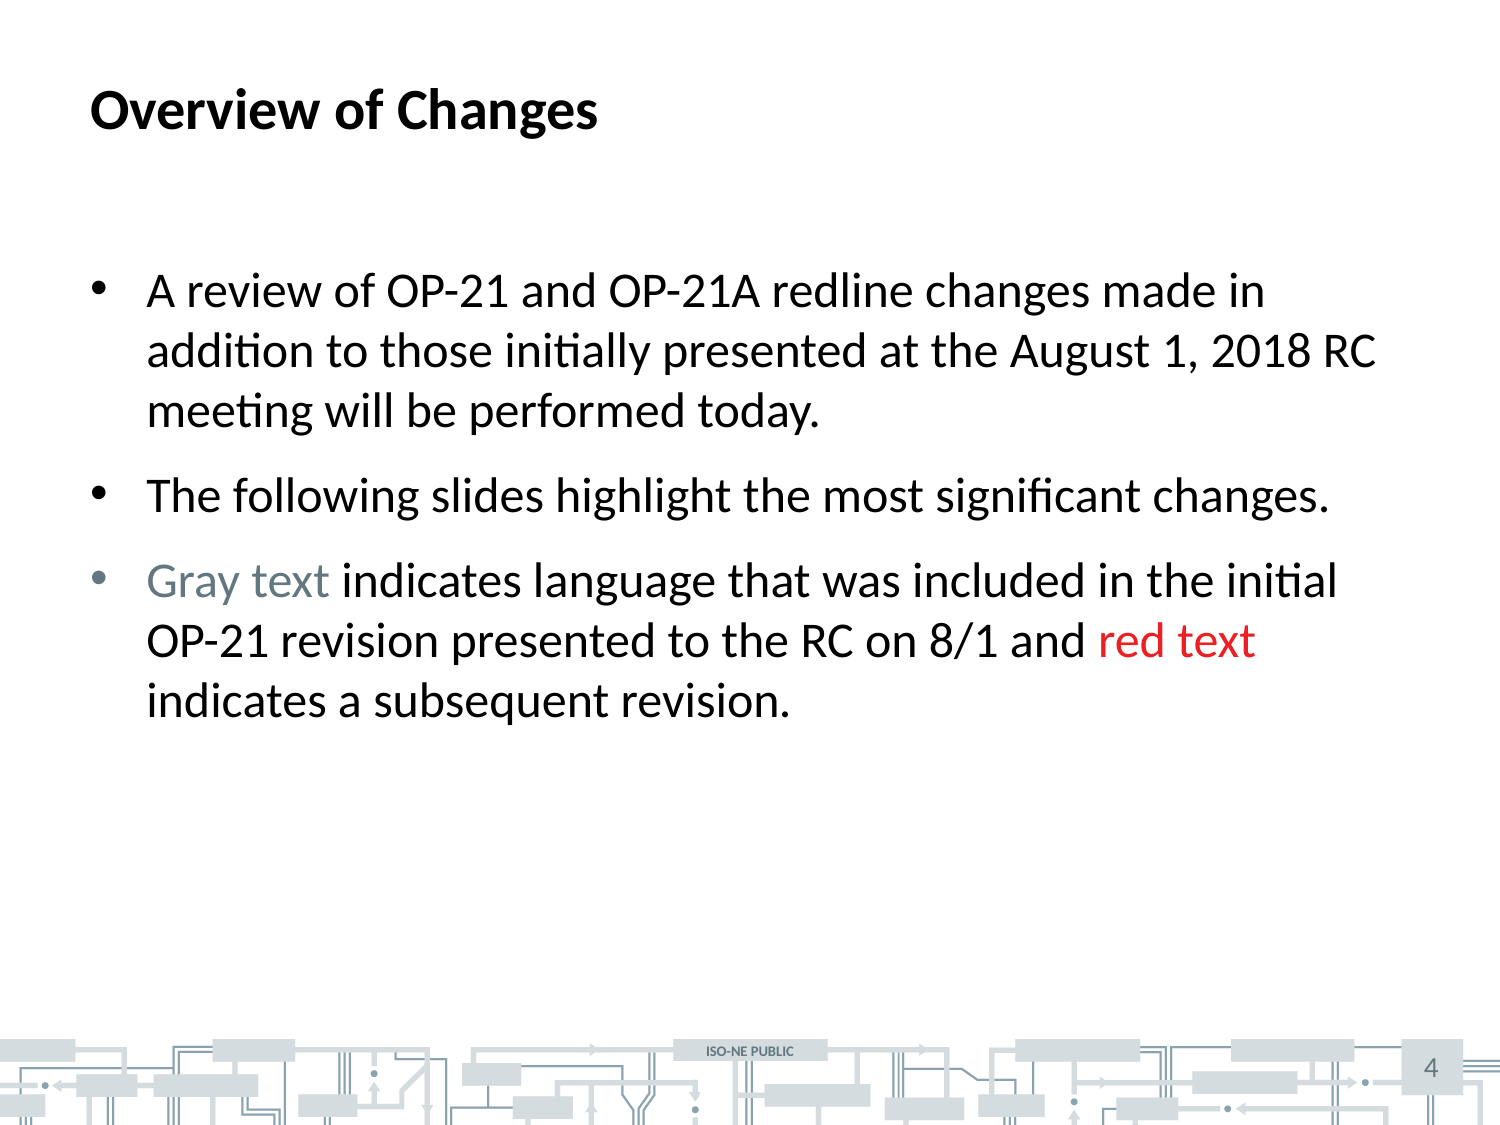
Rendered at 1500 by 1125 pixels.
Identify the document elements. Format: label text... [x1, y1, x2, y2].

picture [0, 1031, 1500, 1125]
list A review of OP-21 and OP-21A redline changes made in addition to those initially presented at the August 1, 2018 RC meeting will be performed today. The following slides highlight the most significant changes. Gray text indicates language that was included in the initial OP-21 revision presented to the RC on 8/1 and red text indicates a subsequent revision. [75, 249, 1425, 1000]
title Overview of Changes [75, 12, 1425, 200]
slide_number 4 [1400, 1044, 1463, 1088]
